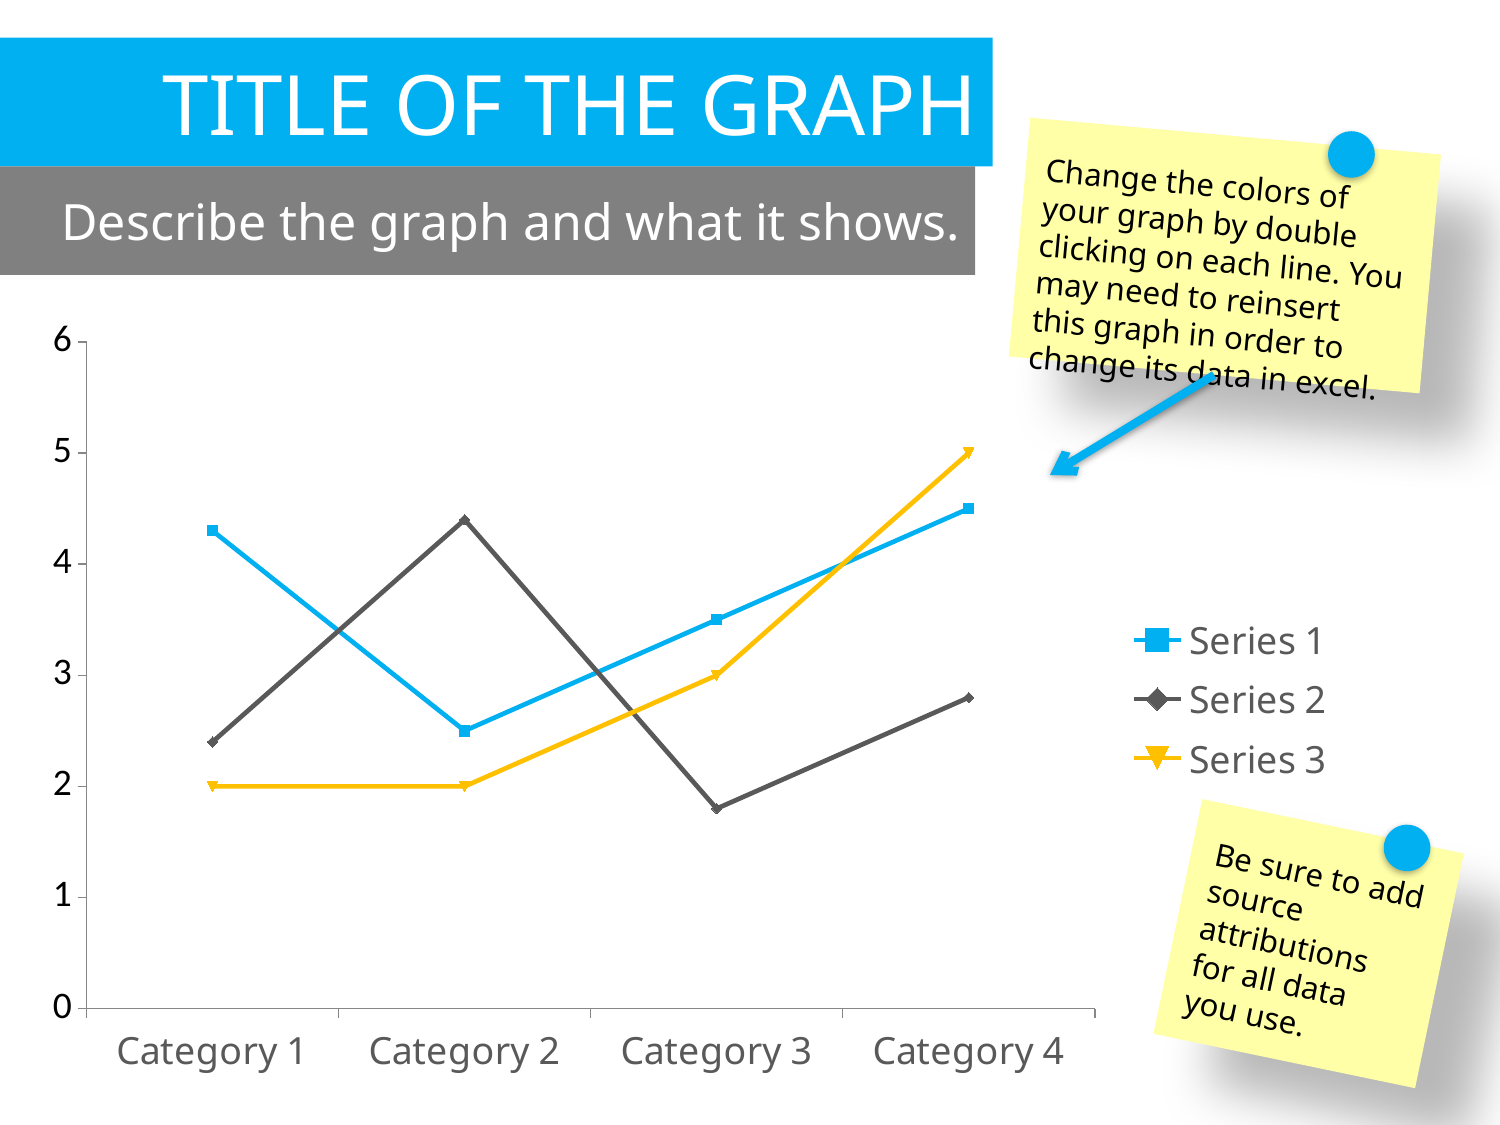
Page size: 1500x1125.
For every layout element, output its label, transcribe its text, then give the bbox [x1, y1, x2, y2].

text_box TITLE OF THE GRAPH [0, 35, 995, 168]
chart [26, 307, 1352, 1091]
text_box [1018, 135, 1432, 379]
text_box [1174, 823, 1443, 1067]
text_box Describe the graph and what it shows. [0, 164, 977, 277]
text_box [1049, 377, 1215, 476]
